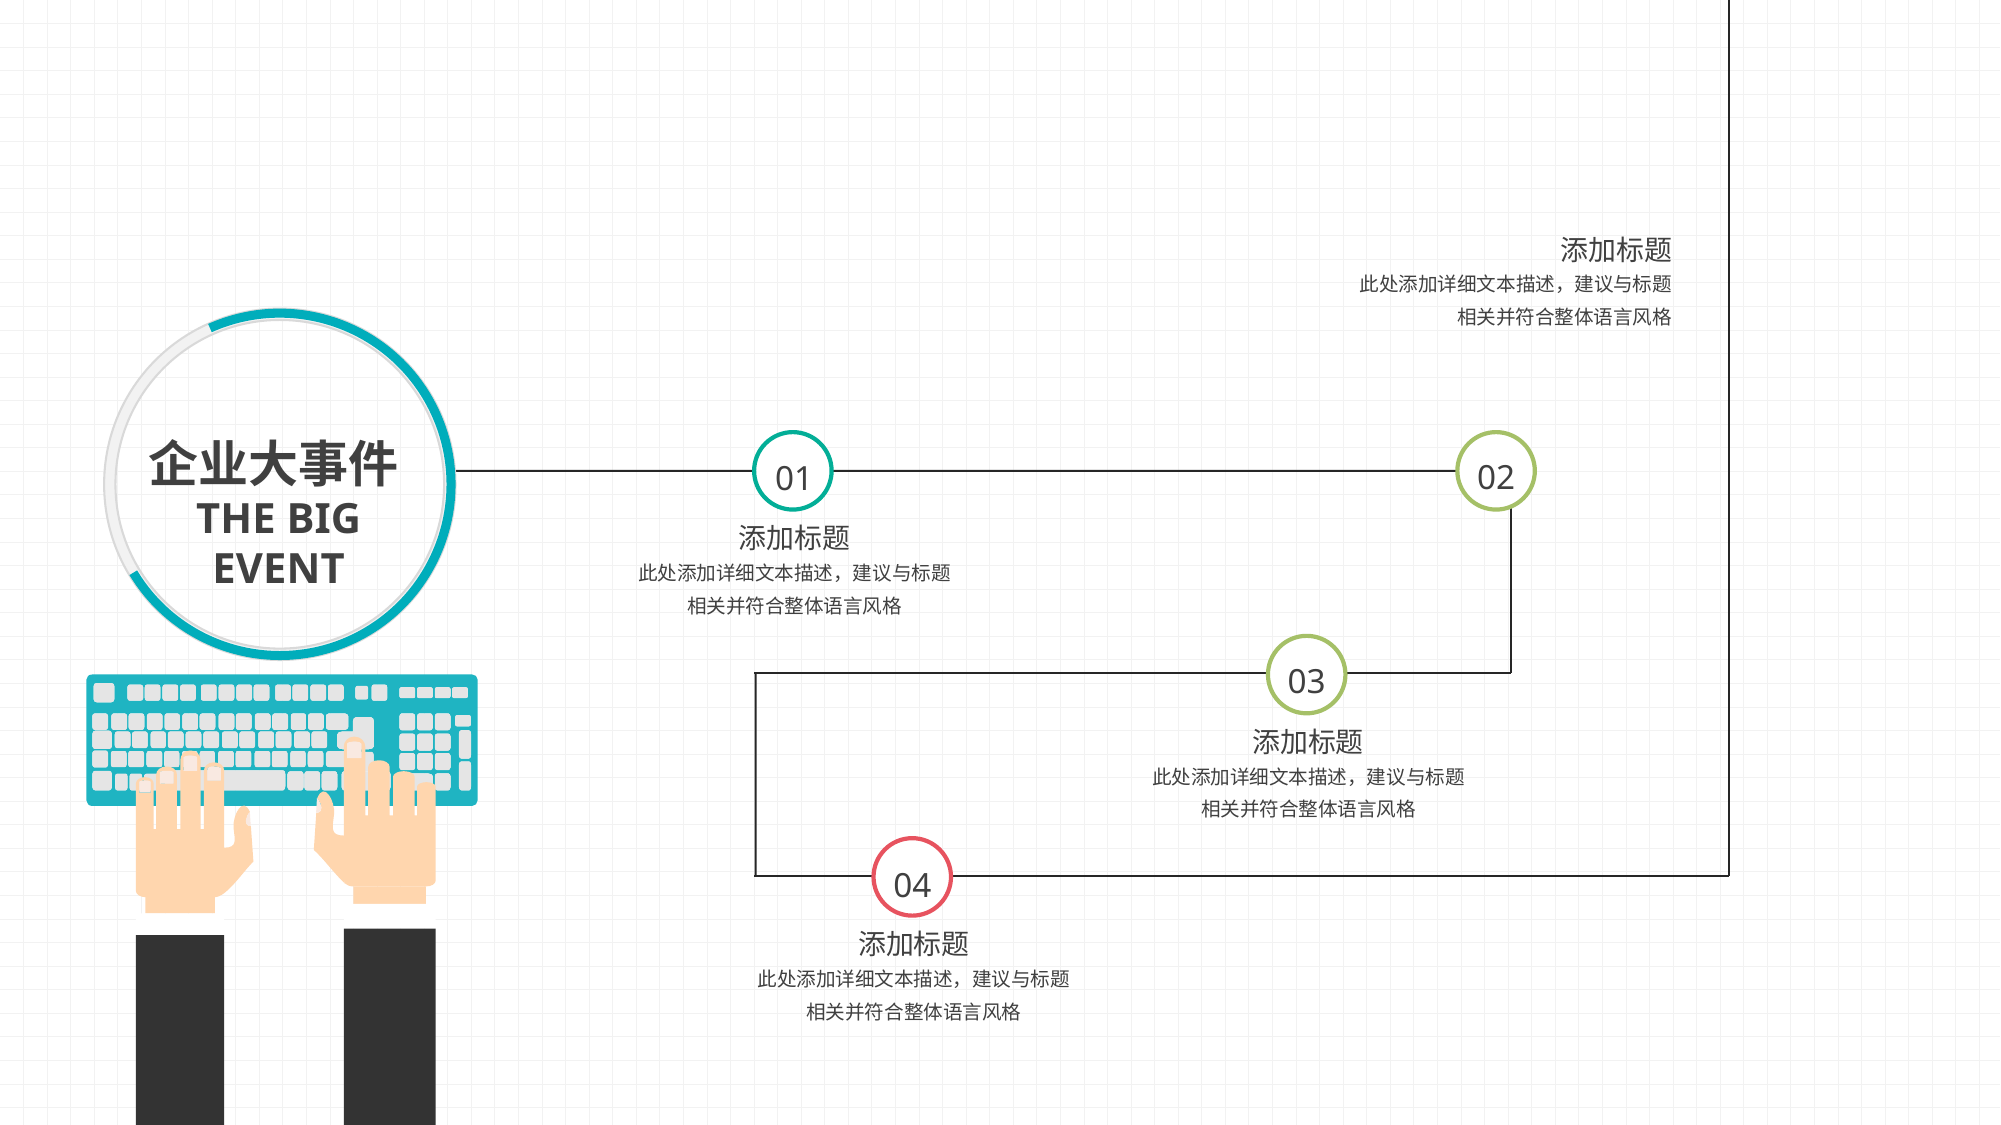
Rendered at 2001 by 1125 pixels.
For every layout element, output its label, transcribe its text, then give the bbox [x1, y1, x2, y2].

text_box 此处添加详细文本描述，建议与标题相关并符合整体语言风格 [738, 950, 1090, 1031]
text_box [1267, 634, 1346, 714]
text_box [104, 308, 456, 661]
text_box 添加标题 [738, 906, 1090, 950]
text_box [86, 674, 478, 1125]
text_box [1457, 430, 1535, 510]
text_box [754, 431, 834, 510]
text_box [455, 0, 1730, 876]
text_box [873, 838, 951, 916]
